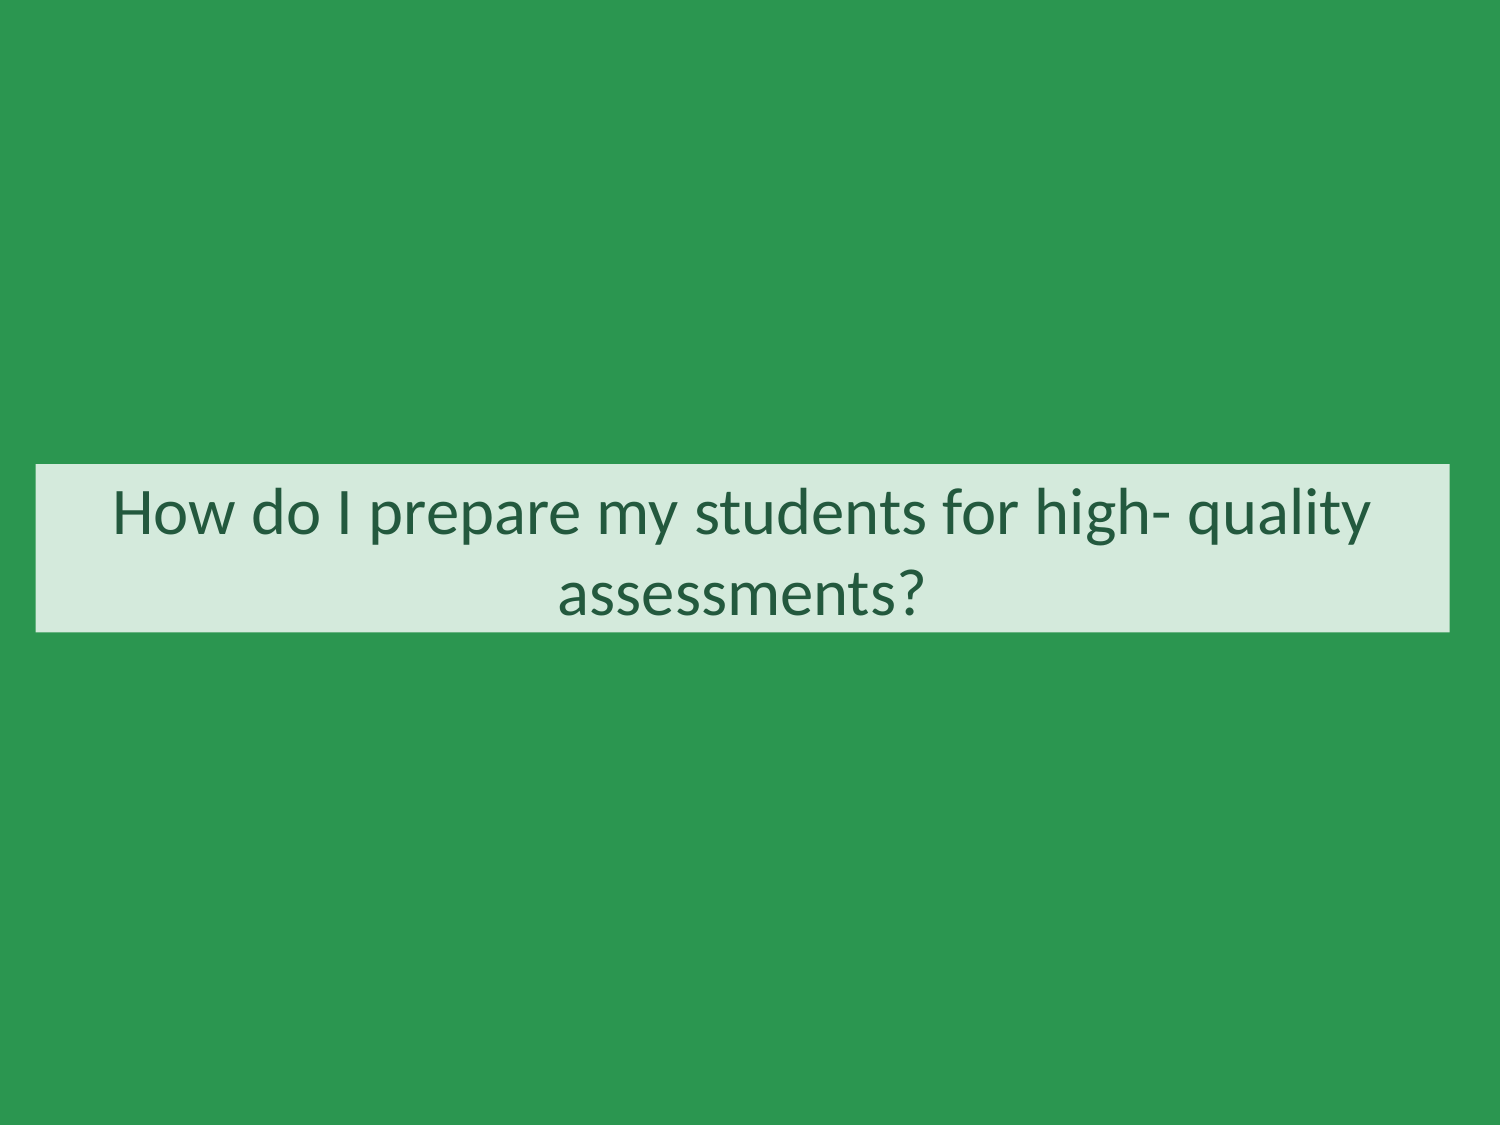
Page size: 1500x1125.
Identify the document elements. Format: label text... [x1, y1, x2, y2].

title How do I prepare my students for high- quality assessments? [35, 464, 1450, 633]
